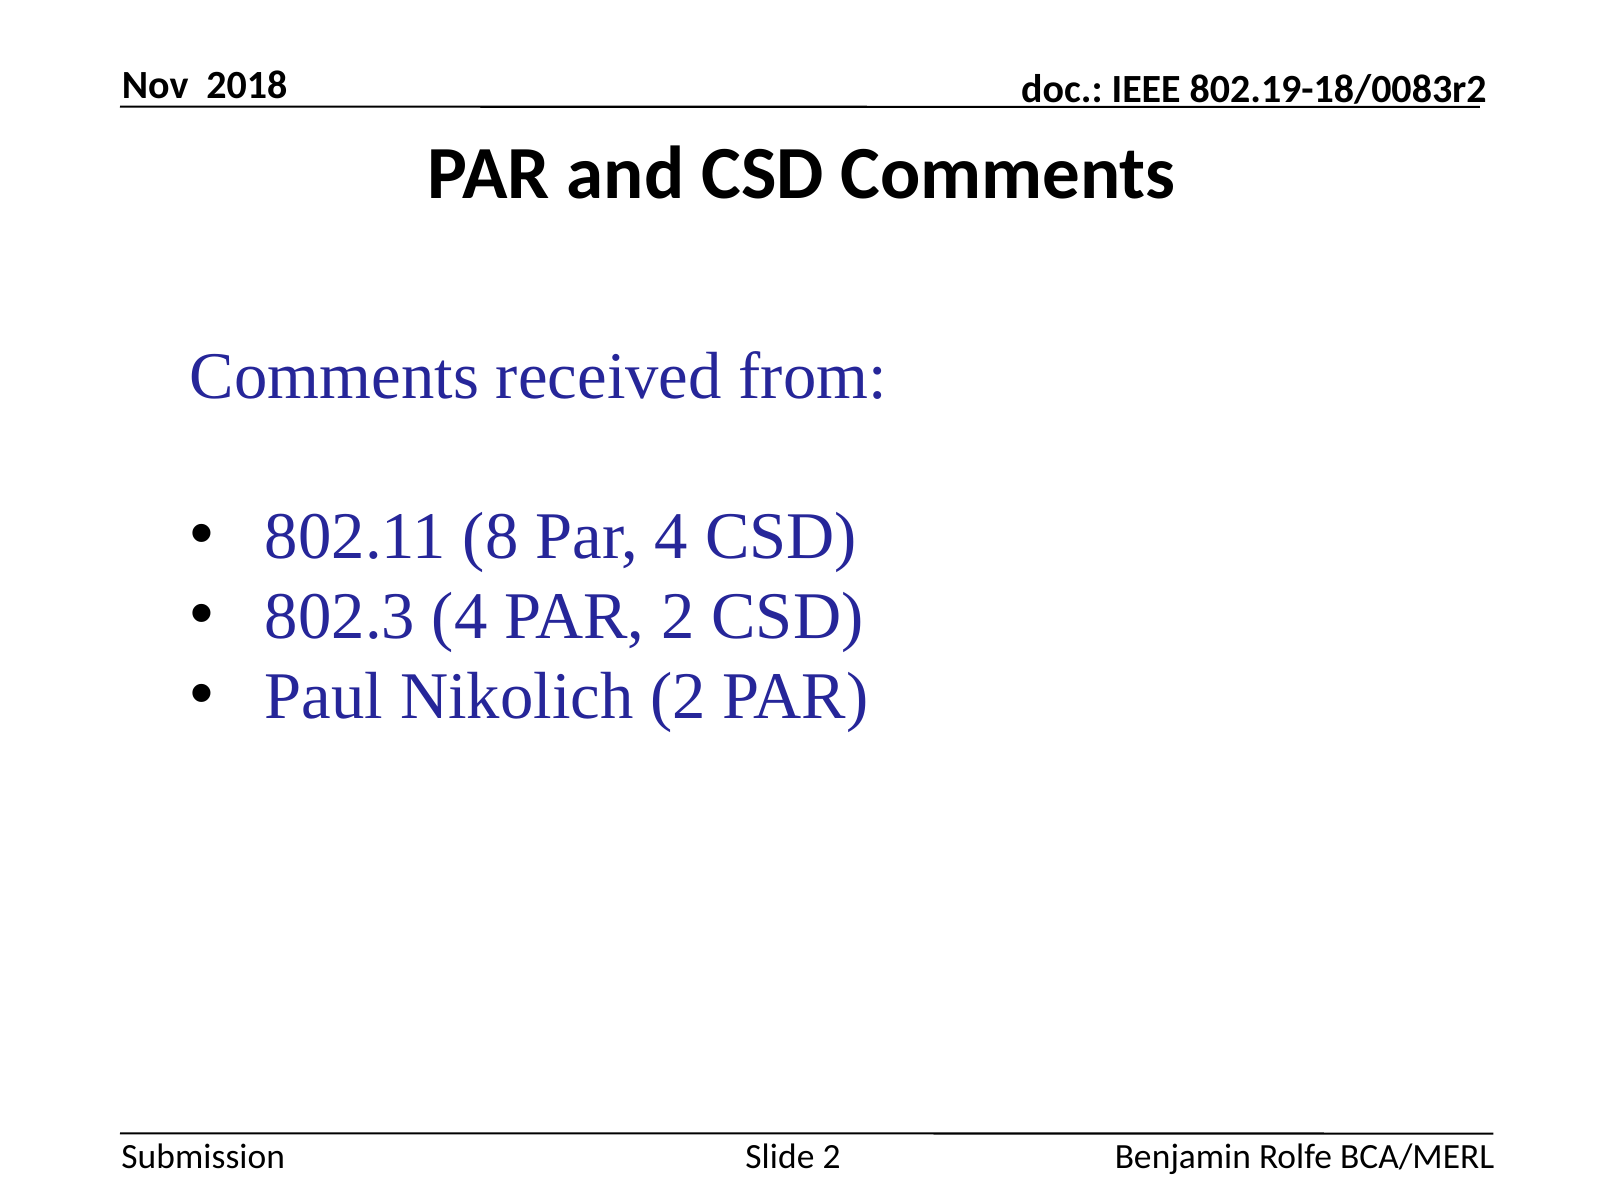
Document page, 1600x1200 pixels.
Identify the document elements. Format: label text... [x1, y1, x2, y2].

title PAR and CSD Comments [121, 109, 1482, 228]
text_box Comments received from: 802.11 (8 Par, 4 CSD) 802.3 (4 PAR, 2 CSD) Paul Nikolich (2 PAR) [174, 324, 975, 740]
slide_number Slide 2 [733, 1132, 854, 1197]
footer Benjamin Rolfe BCA/MERL [937, 1132, 1495, 1174]
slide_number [121, 58, 451, 107]
